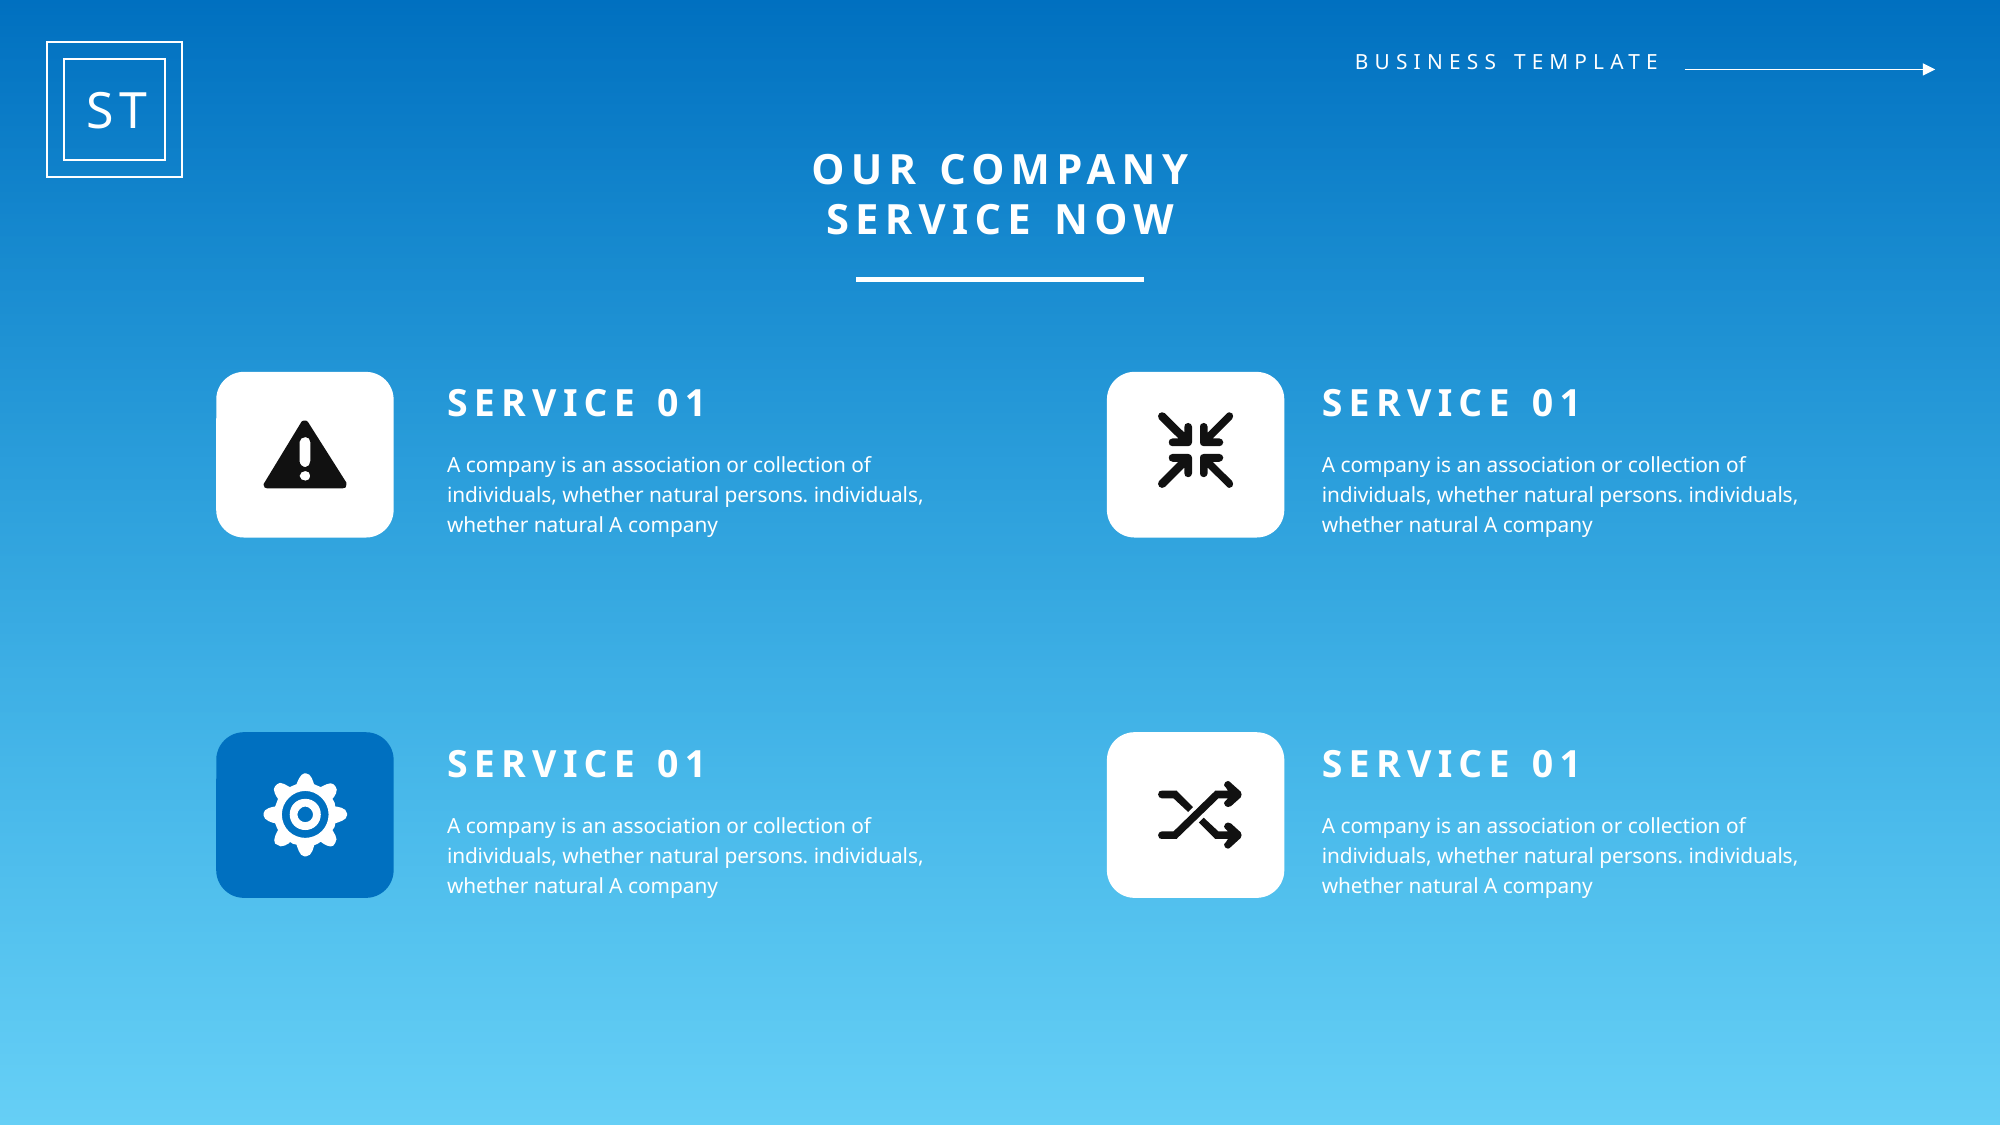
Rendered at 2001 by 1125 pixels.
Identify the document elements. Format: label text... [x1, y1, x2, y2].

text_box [46, 41, 182, 178]
text_box [0, 0, 2000, 1125]
text_box SERVICE 01 [432, 371, 802, 432]
text_box [1158, 780, 1242, 839]
text_box [1198, 817, 1242, 849]
text_box [1158, 412, 1193, 447]
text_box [1322, 41, 1936, 83]
text_box [1105, 370, 1286, 539]
text_box SERVICE 01 [1307, 732, 1676, 792]
text_box OUR COMPANY SERVICE NOW [590, 135, 1409, 251]
text_box SERVICE 01 [1307, 371, 1676, 432]
text_box [215, 731, 395, 899]
text_box SERVICE 01 [432, 732, 802, 792]
text_box [263, 420, 347, 489]
text_box [1200, 412, 1234, 447]
text_box A company is an association or collection of individuals, whether natural persons. individuals, whether natural A company [432, 439, 969, 527]
text_box A company is an association or collection of individuals, whether natural persons. individuals, whether natural A company [1307, 439, 1844, 527]
text_box [1200, 453, 1234, 488]
text_box A company is an association or collection of individuals, whether natural persons. individuals, whether natural A company [1307, 800, 1844, 888]
text_box [1158, 453, 1193, 488]
text_box [263, 773, 348, 857]
text_box [1105, 731, 1286, 899]
text_box [215, 370, 395, 539]
text_box A company is an association or collection of individuals, whether natural persons. individuals, whether natural A company [432, 800, 969, 888]
